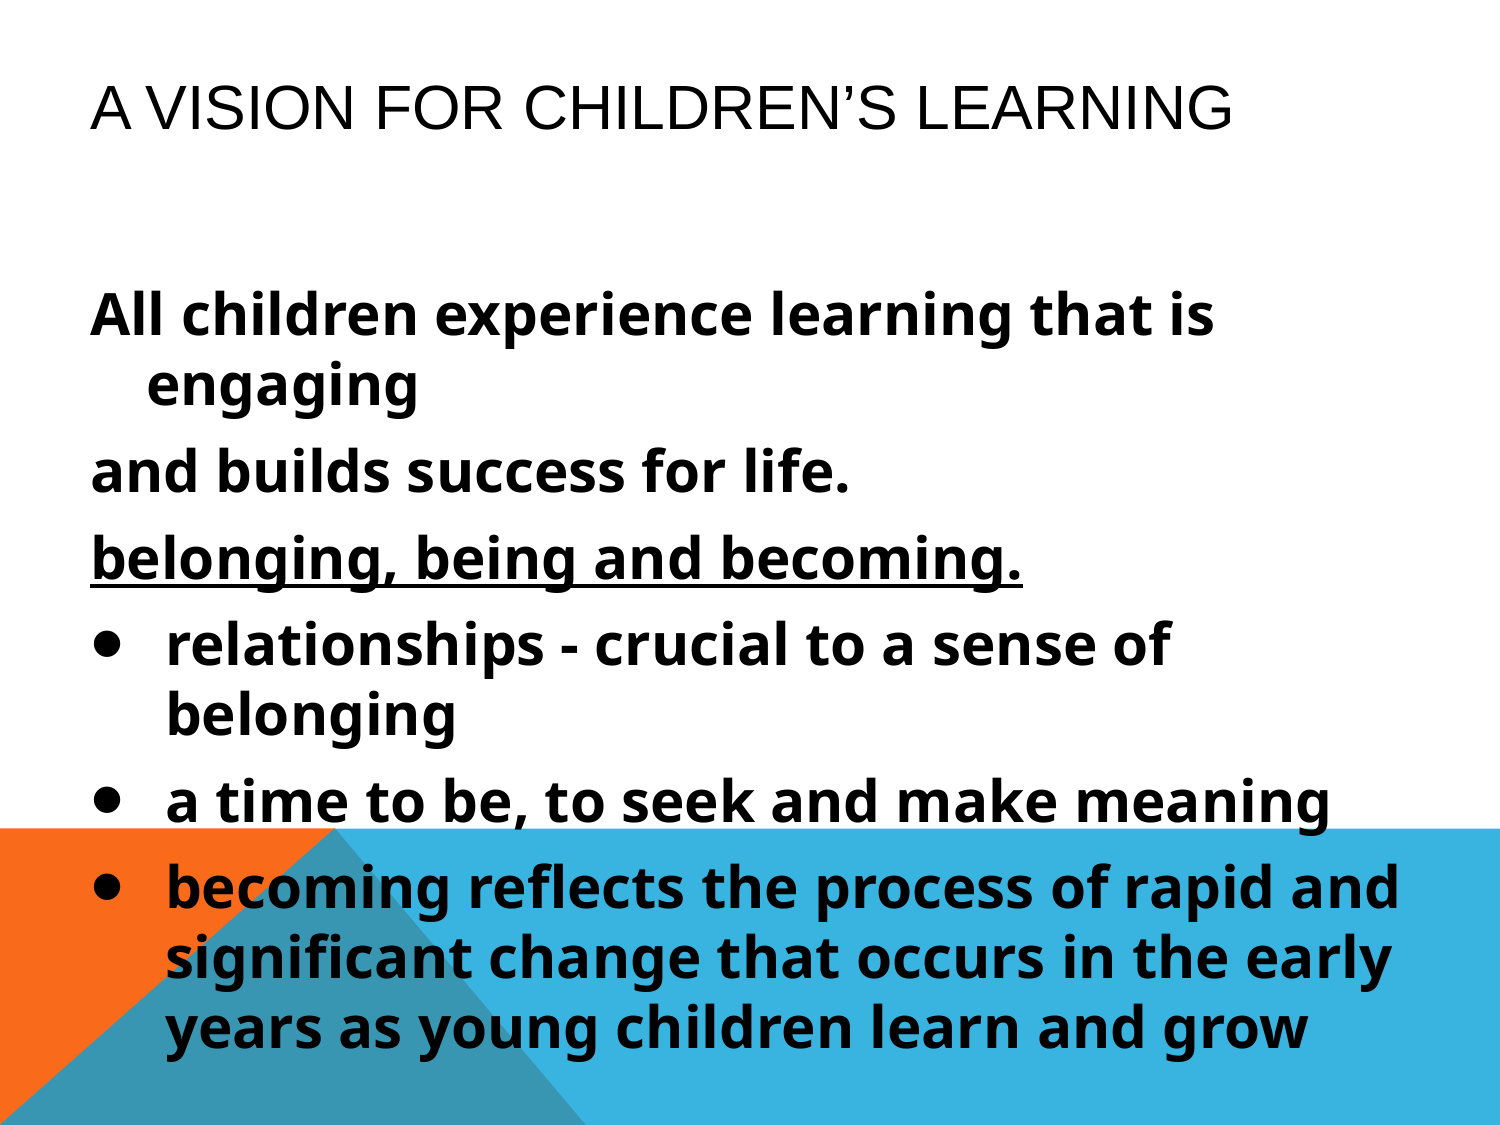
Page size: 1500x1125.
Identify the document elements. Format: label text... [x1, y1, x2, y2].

list All children experience learning that is engaging and builds success for life. belonging, being and becoming. relationships - crucial to a sense of belonging a time to be, to seek and make meaning becoming reflects the process of rapid and significant change that occurs in the early years as young children learn and grow [75, 262, 1425, 1125]
title A VISION FOR CHILDREN’S LEARNING [75, 14, 1425, 233]
